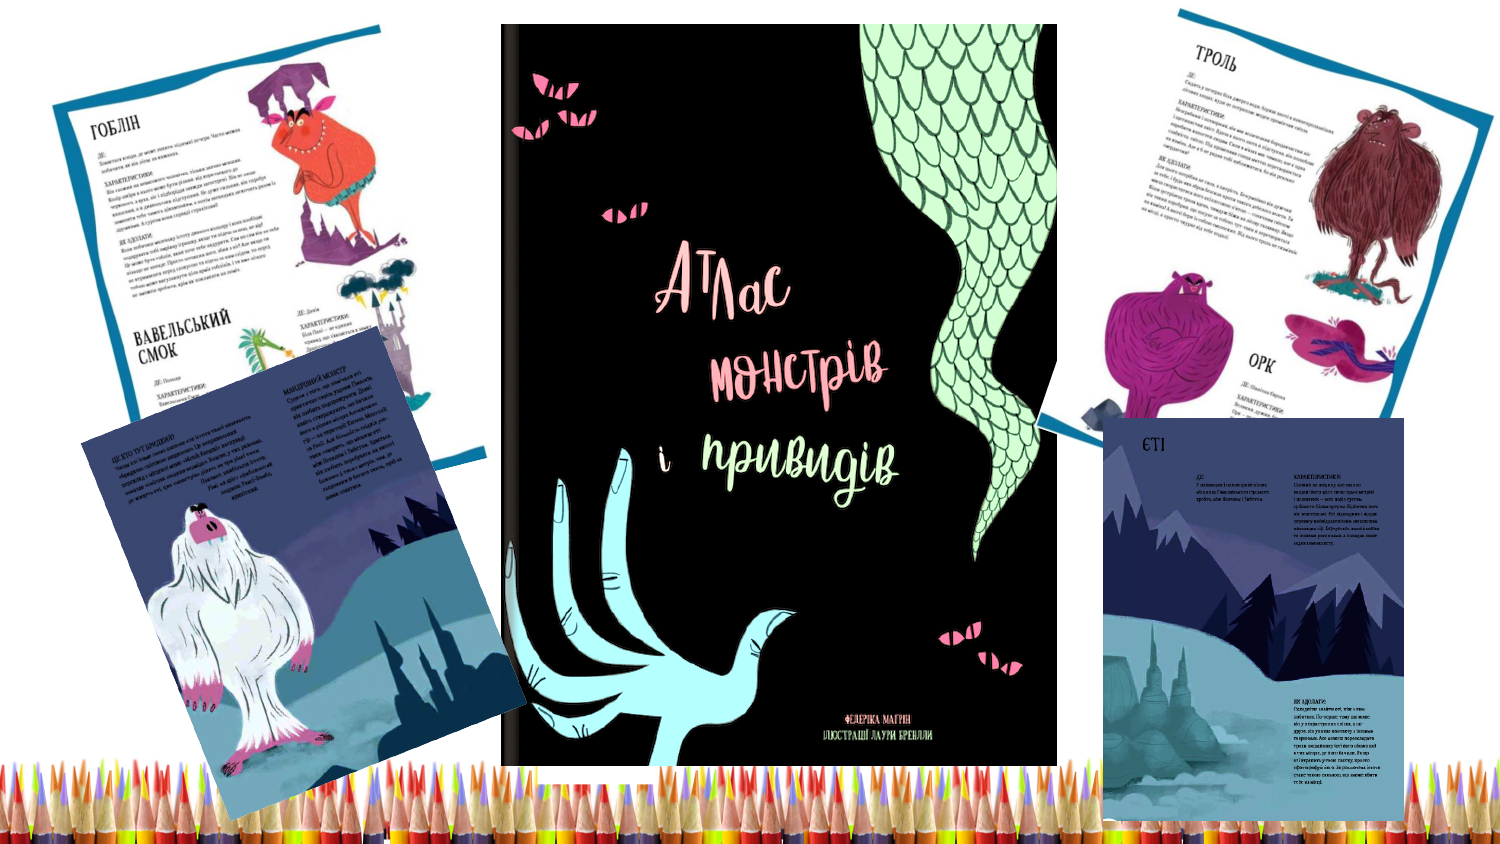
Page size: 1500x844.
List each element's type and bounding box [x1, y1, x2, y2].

picture [0, 2, 1500, 844]
text_box [537, 775, 656, 785]
